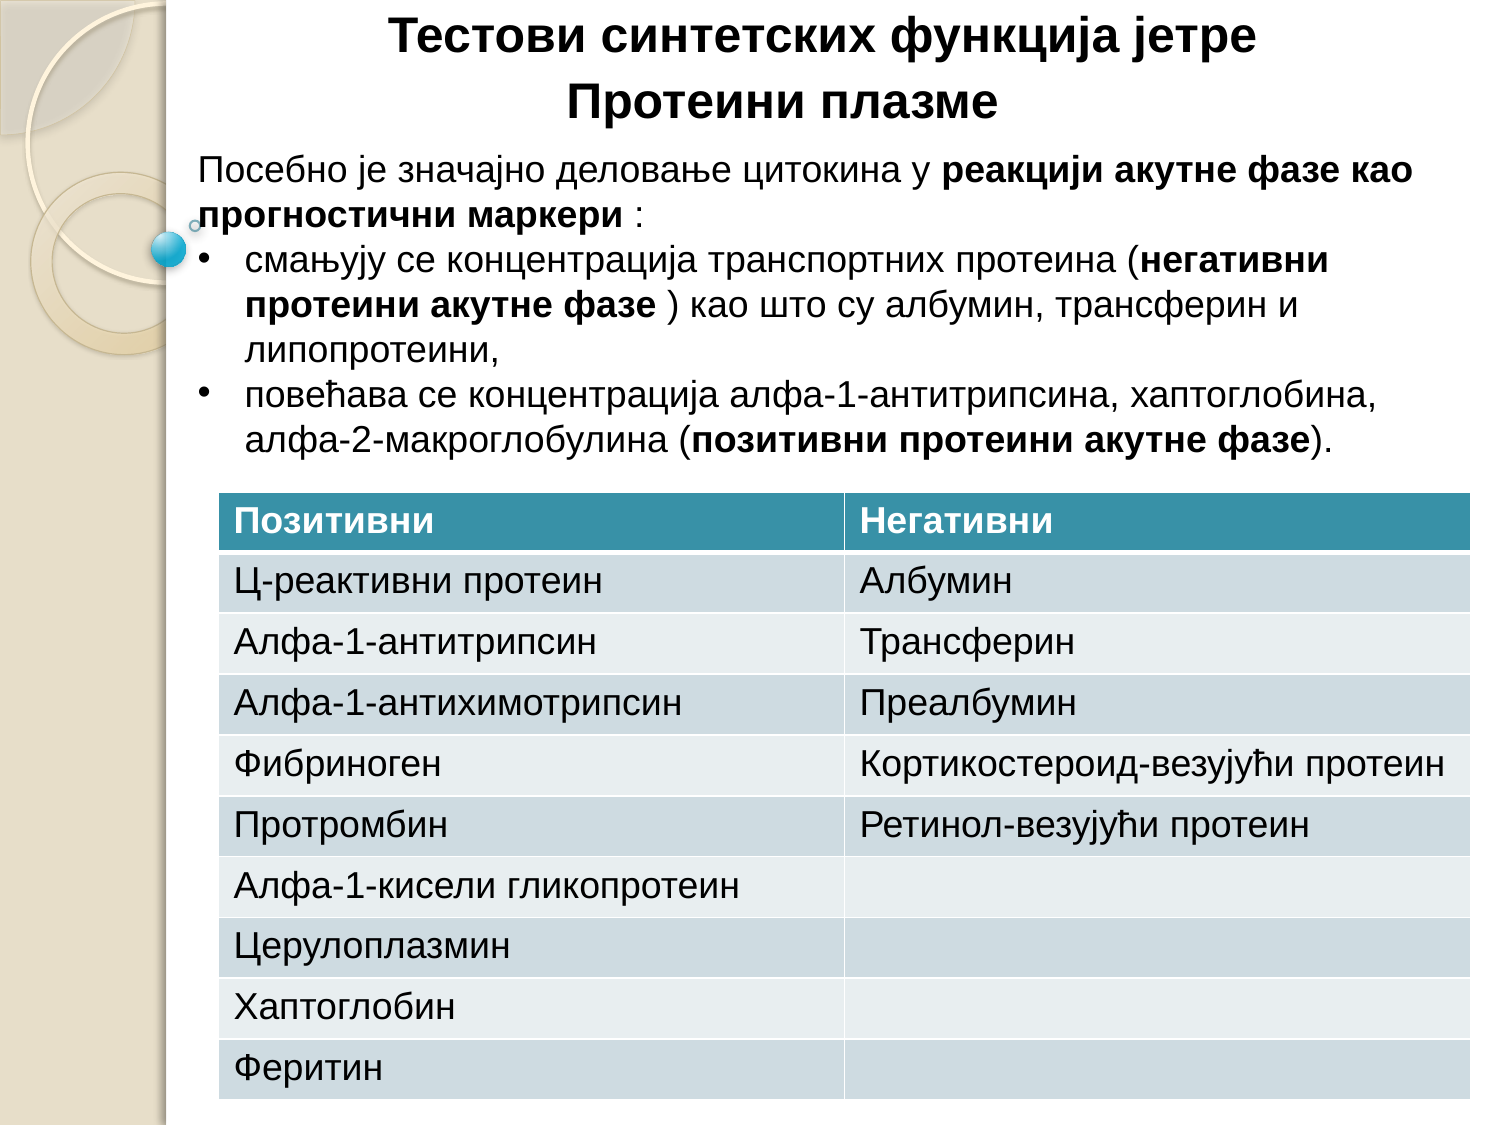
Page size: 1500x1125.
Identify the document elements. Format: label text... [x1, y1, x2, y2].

table_header Позитивни [219, 493, 844, 550]
text_box Посебно је значајно деловање цитокина у реакцији акутне фазе као прогностични маркери : смањују се концентрација транспортних протеина (негативни протеини акутне фазе ) као што су албумин, трансферин и липопротеини, повећава се концентрација алфа-1-антитрипсина, хаптоглобина, алфа-2-макроглобулина (позитивни протеини акутне фазе). [183, 137, 1500, 467]
table_cell [845, 979, 1470, 1038]
table_cell Алфа-1-антихимотрипсин [219, 675, 844, 734]
table_cell Алфа-1-антитрипсин [219, 614, 844, 673]
table_cell Феритин [219, 1040, 844, 1099]
table_cell [845, 857, 1470, 917]
table_cell [845, 918, 1470, 977]
table_cell Албумин [845, 555, 1470, 612]
table_cell Ретинол-везујући протеин [845, 797, 1470, 856]
table_cell [845, 1040, 1470, 1099]
table_cell Алфа-1-кисели гликопротеин [219, 857, 844, 917]
table_cell Ц-реактивни протеин [219, 555, 844, 612]
table_cell Фибриноген [219, 736, 844, 795]
table_cell Церулоплазмин [219, 918, 844, 977]
table_cell Хаптоглобин [219, 979, 844, 1038]
text_box Тестови синтетских функција јетре [289, 0, 1471, 131]
table_cell Преалбумин [845, 675, 1470, 734]
table_cell Протромбин [219, 797, 844, 856]
table_header Негативни [845, 493, 1470, 550]
table_cell Трансферин [845, 614, 1470, 673]
text_box Протеини плазме [551, 61, 1014, 137]
table_cell Кортикостероид-везујући протеин [845, 736, 1470, 795]
